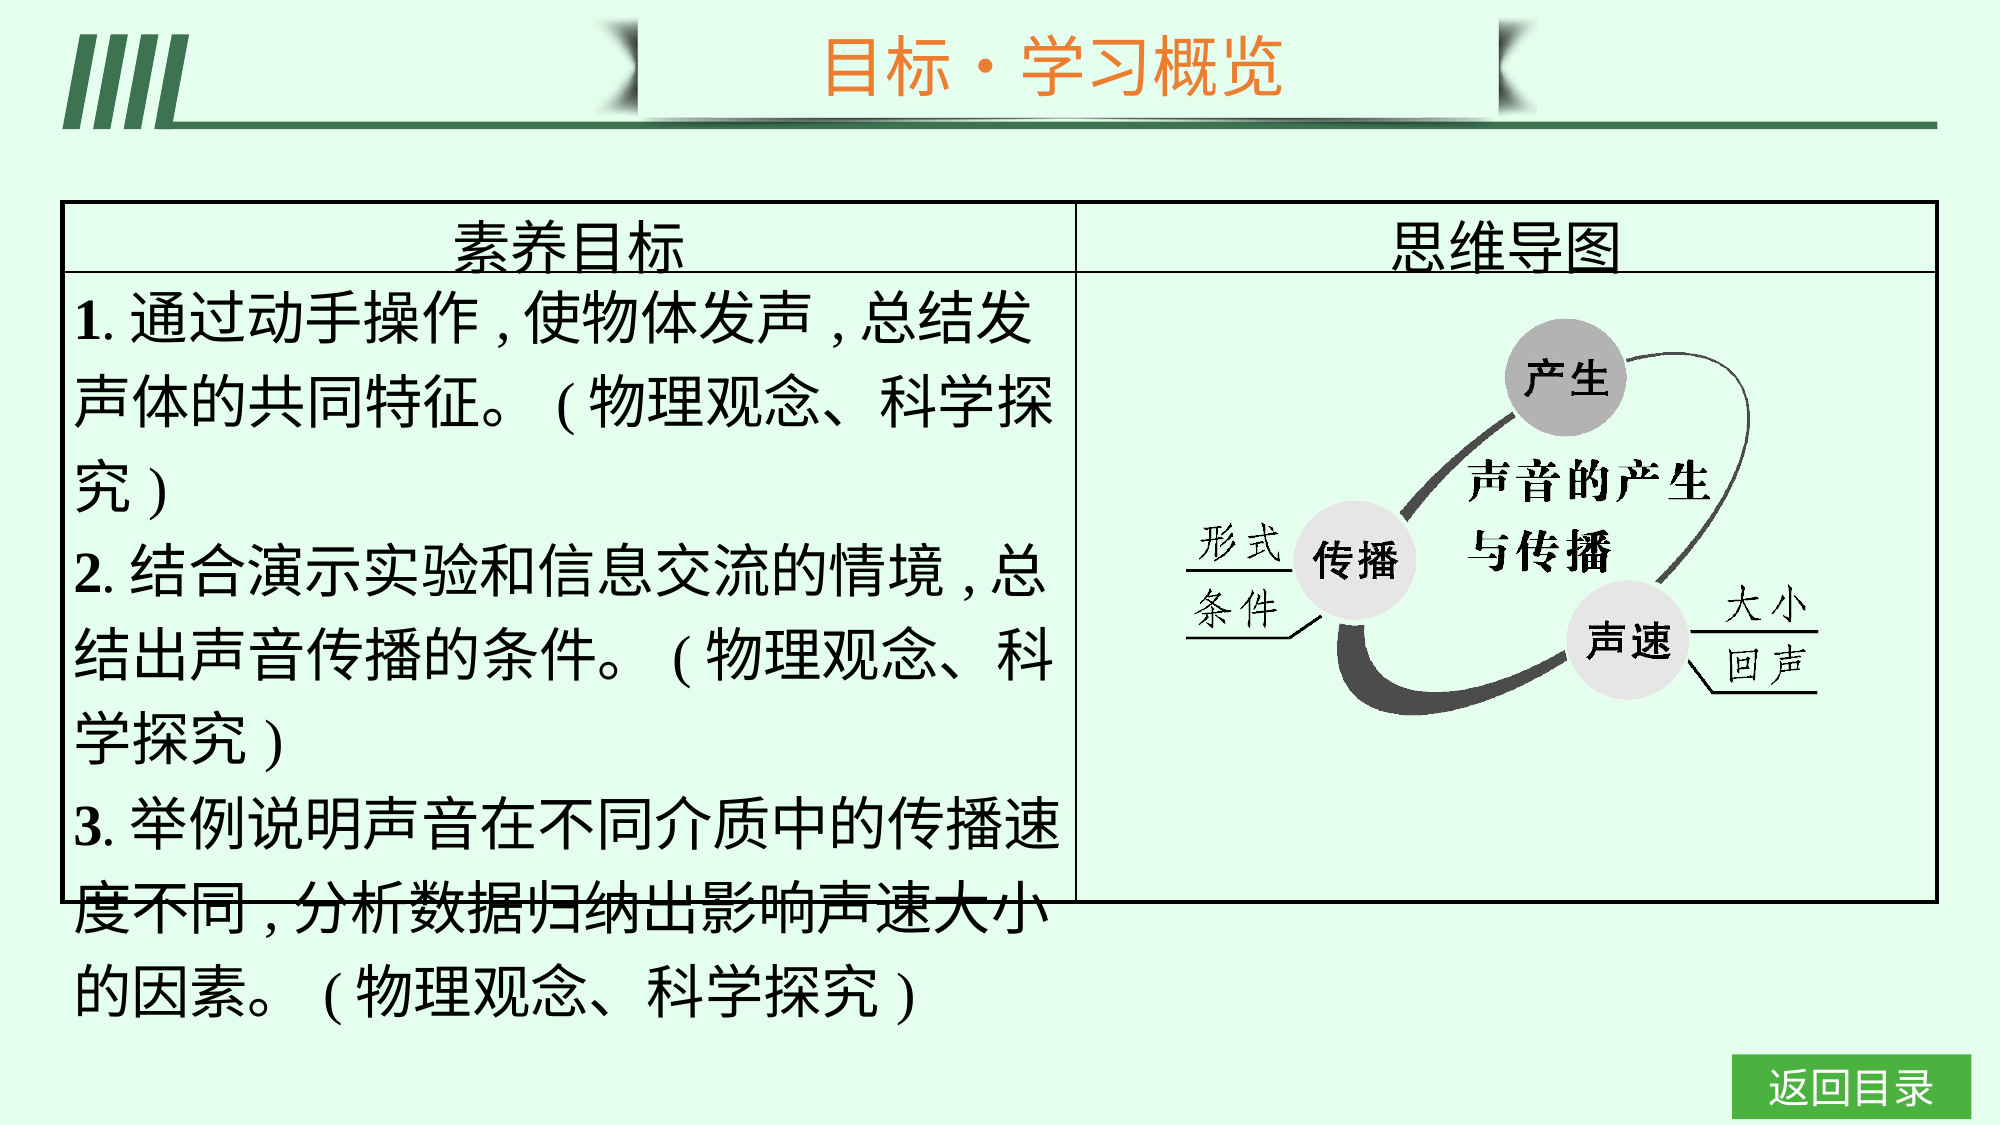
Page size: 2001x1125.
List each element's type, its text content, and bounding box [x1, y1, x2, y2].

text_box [62, 34, 1938, 130]
table_header 素养目标 [65, 204, 1075, 271]
table_header 思维导图 [1077, 204, 1935, 271]
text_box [594, 16, 1537, 127]
table_cell 1.通过动手操作,使物体发声,总结发声体的共同特征。(物理观念、科学探究) 2.结合演示实验和信息交流的情境,总结出声音传播的条件。(物理观念、科学探究) 3.举例说明声音在不同介质中的传播速度不同,分析数据归纳出影响声速大小的因素。(物理观念、科学探究) [65, 273, 1075, 900]
table_cell [1077, 273, 1935, 900]
picture [1185, 309, 1821, 719]
